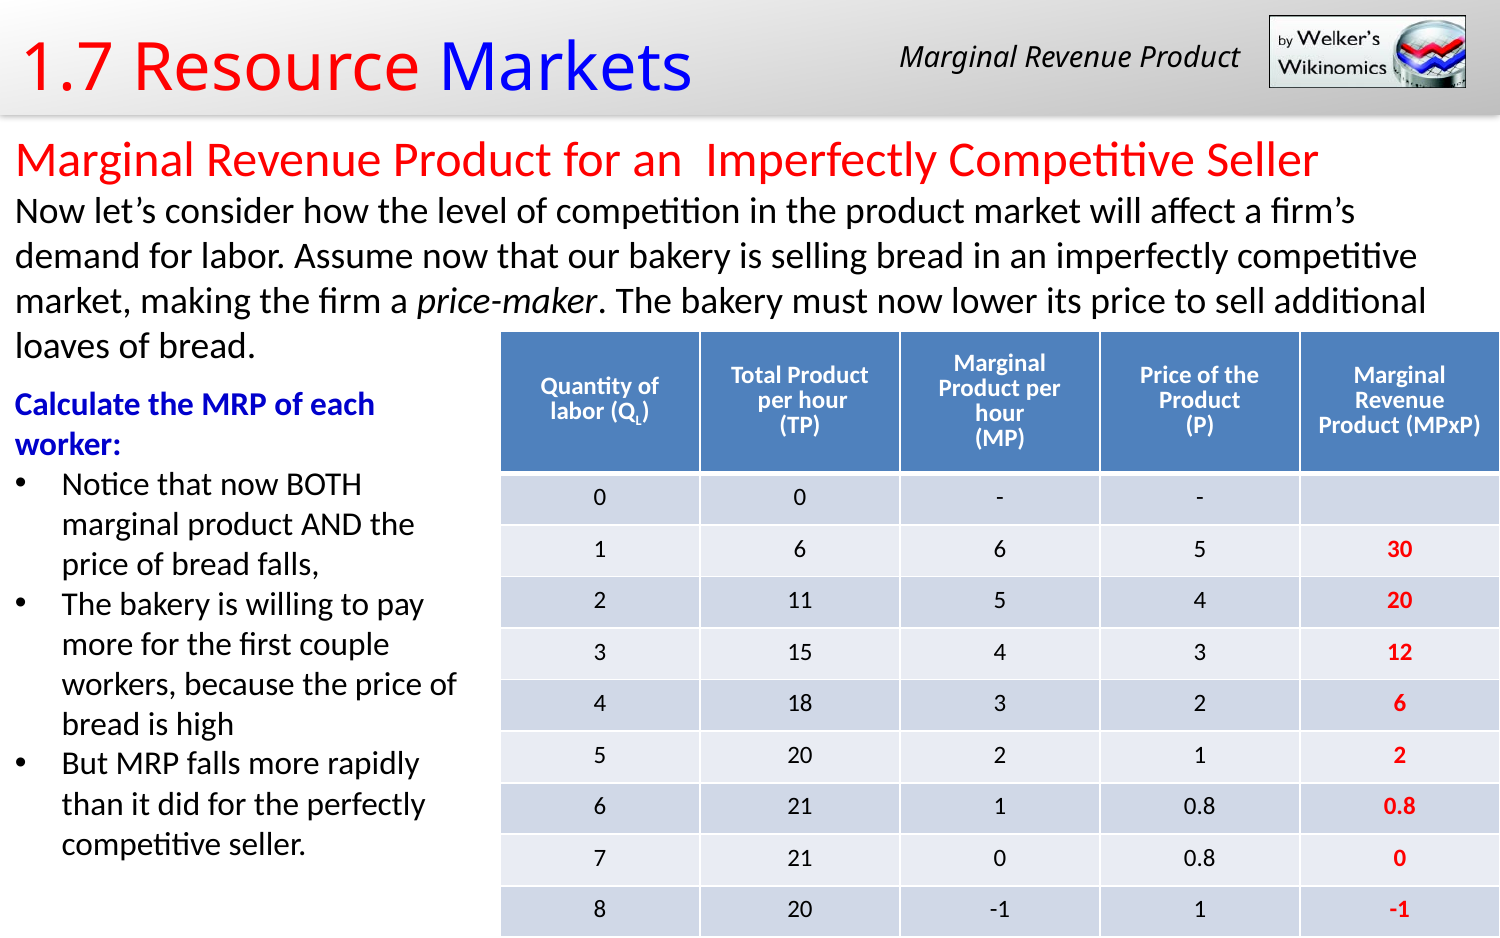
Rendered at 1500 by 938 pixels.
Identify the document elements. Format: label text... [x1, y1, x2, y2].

table_cell 4 [1101, 577, 1299, 627]
text_box Calculate the MRP of each worker: Notice that now BOTH marginal product AND the price of bread falls, The bakery is willing to pay more for the first couple workers, because the price of bread is high But MRP falls more rapidly than it did for the perfectly competitive seller. [0, 375, 500, 914]
table_header Quantity of labor (QL) [501, 332, 699, 471]
table_cell 8 [501, 887, 699, 936]
table_cell -1 [901, 887, 1099, 936]
table_cell 1 [501, 526, 699, 576]
table_cell 21 [701, 784, 899, 833]
table_cell 3 [1101, 629, 1299, 679]
table_cell 20 [1301, 577, 1499, 627]
table_cell 5 [901, 577, 1099, 627]
table_cell 5 [1101, 526, 1299, 576]
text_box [0, 0, 1500, 115]
table_cell 18 [701, 680, 899, 730]
table_cell 0.8 [1301, 784, 1499, 833]
table_cell 0.8 [1101, 835, 1299, 885]
table_cell 6 [901, 526, 1099, 576]
table_cell 20 [701, 732, 899, 782]
table_cell 20 [701, 887, 899, 936]
table_cell 3 [501, 629, 699, 679]
table_cell 15 [701, 629, 899, 679]
table_cell 6 [701, 526, 899, 576]
table_cell 5 [501, 732, 699, 782]
table_cell 7 [501, 835, 699, 885]
table_cell 2 [501, 577, 699, 627]
table_cell 1 [1101, 887, 1299, 936]
table_header Marginal Product per hour (MP) [901, 332, 1099, 471]
table_cell 3 [901, 680, 1099, 730]
table_cell 11 [701, 577, 899, 627]
table_cell 1 [901, 784, 1099, 833]
table_cell 30 [1301, 526, 1499, 576]
table_cell - [901, 476, 1099, 524]
table_header Price of the Product (P) [1101, 332, 1299, 471]
table_cell 2 [1301, 732, 1499, 782]
table_cell 0.8 [1101, 784, 1299, 833]
table_header Total Product per hour (TP) [701, 332, 899, 471]
table_cell 1 [1101, 732, 1299, 782]
table_cell 6 [501, 784, 699, 833]
table_cell 2 [1101, 680, 1299, 730]
table_cell -1 [1301, 887, 1499, 936]
table_cell 2 [901, 732, 1099, 782]
text_box Marginal Revenue Product for an Imperfectly Competitive Seller Now let’s consider how the level of competition in the product market will affect a firm’s demand for labor. Assume now that our bakery is selling bread in an imperfectly competitive market, making the firm a price-maker. The bakery must now lower its price to sell additional loaves of bread. [0, 123, 1500, 374]
table_cell 6 [1301, 680, 1499, 730]
table_cell 0 [1301, 835, 1499, 885]
table_cell 21 [701, 835, 899, 885]
table_cell 4 [501, 680, 699, 730]
table_cell 0 [501, 476, 699, 524]
table_cell 12 [1301, 629, 1499, 679]
table_cell 0 [901, 835, 1099, 885]
table_header Marginal Revenue Product (MPxP) [1301, 332, 1499, 471]
table_cell 0 [701, 476, 899, 524]
table_cell [1301, 476, 1499, 524]
table_cell - [1101, 476, 1299, 524]
table_cell 4 [901, 629, 1099, 679]
